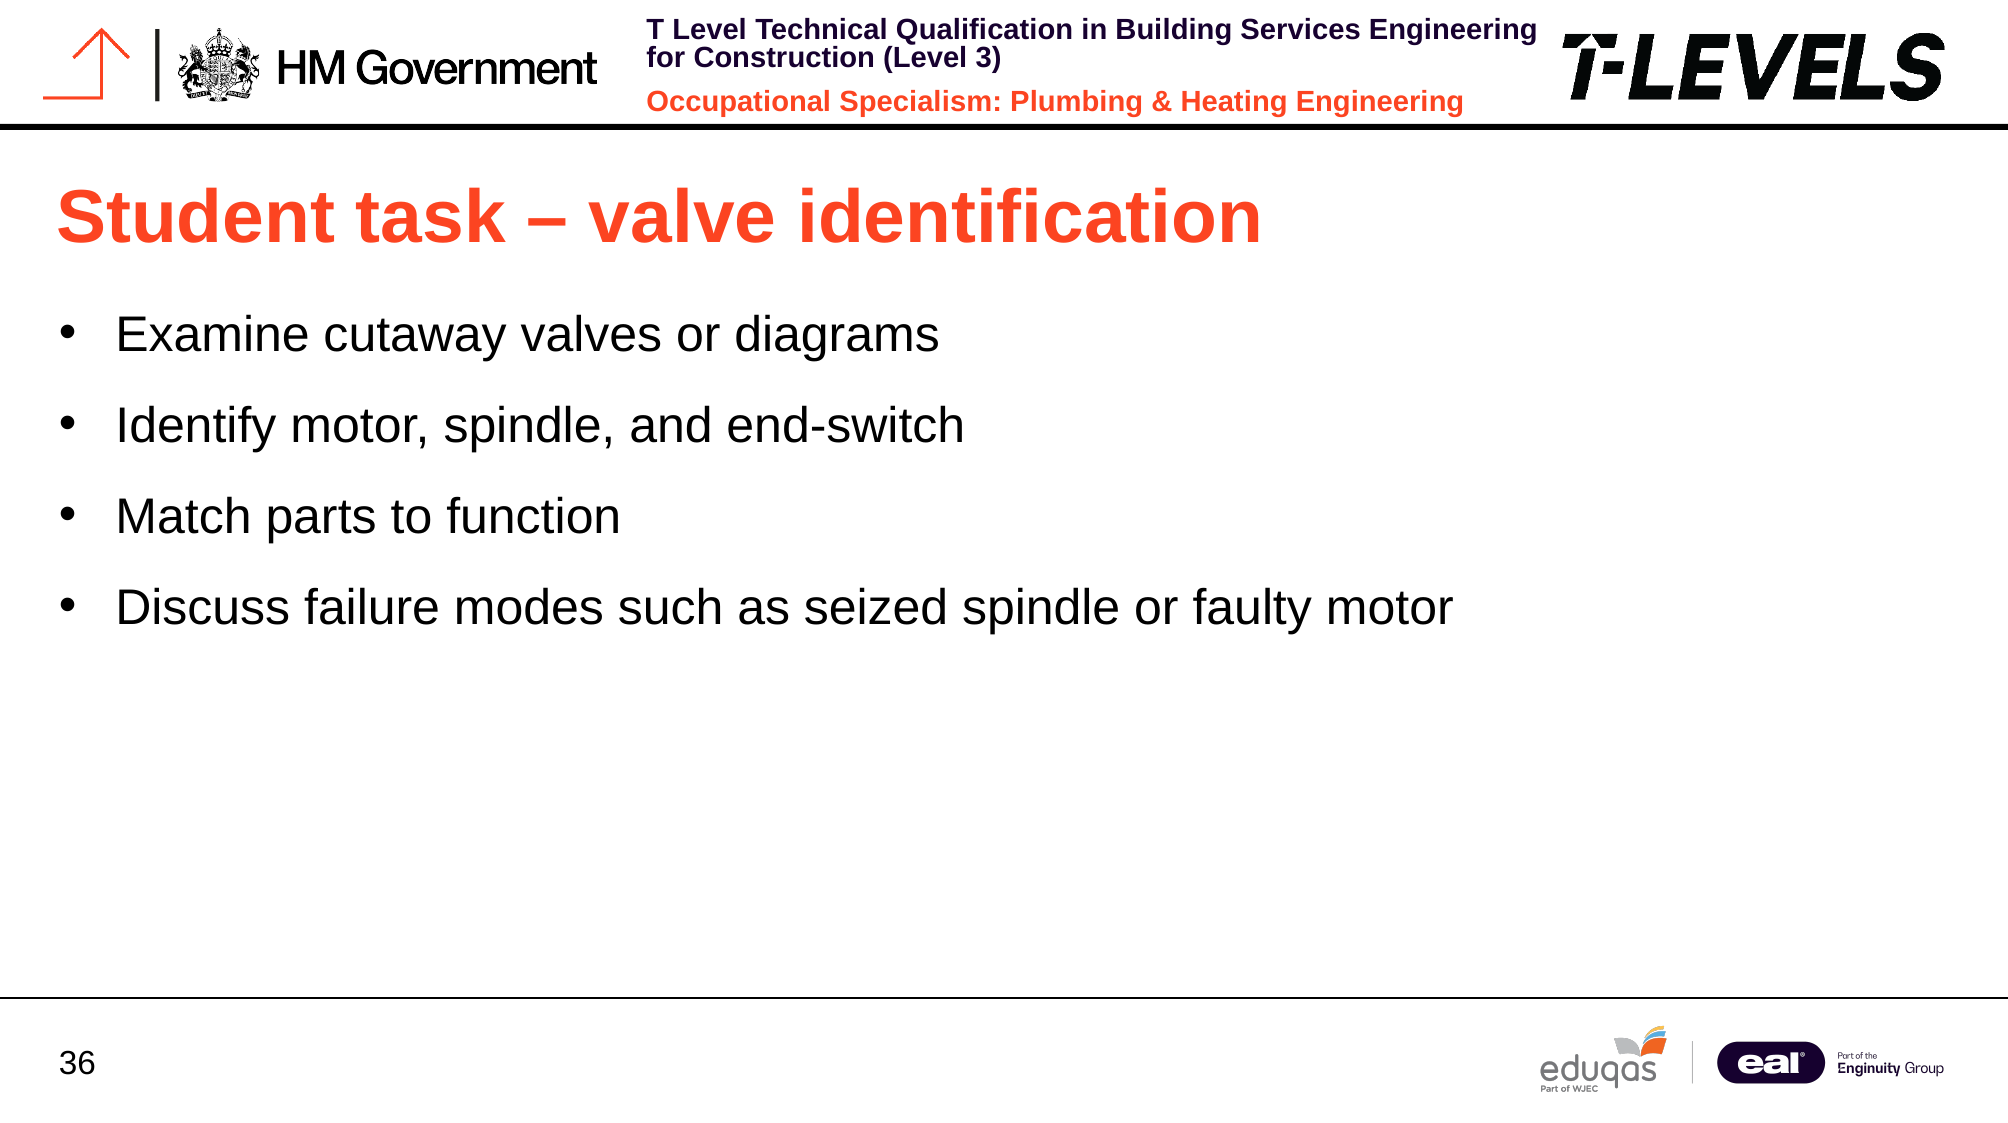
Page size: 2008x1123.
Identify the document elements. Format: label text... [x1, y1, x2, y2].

picture [155, 28, 597, 102]
picture [1535, 1021, 1949, 1097]
title Student task – valve identification [41, 111, 1949, 314]
list Examine cutaway valves or diagrams Identify motor, spindle, and end-switch Match parts to function Discuss failure modes such as seized spindle or faulty motor [59, 295, 1949, 975]
picture [1543, 25, 1964, 108]
picture [38, 27, 136, 100]
